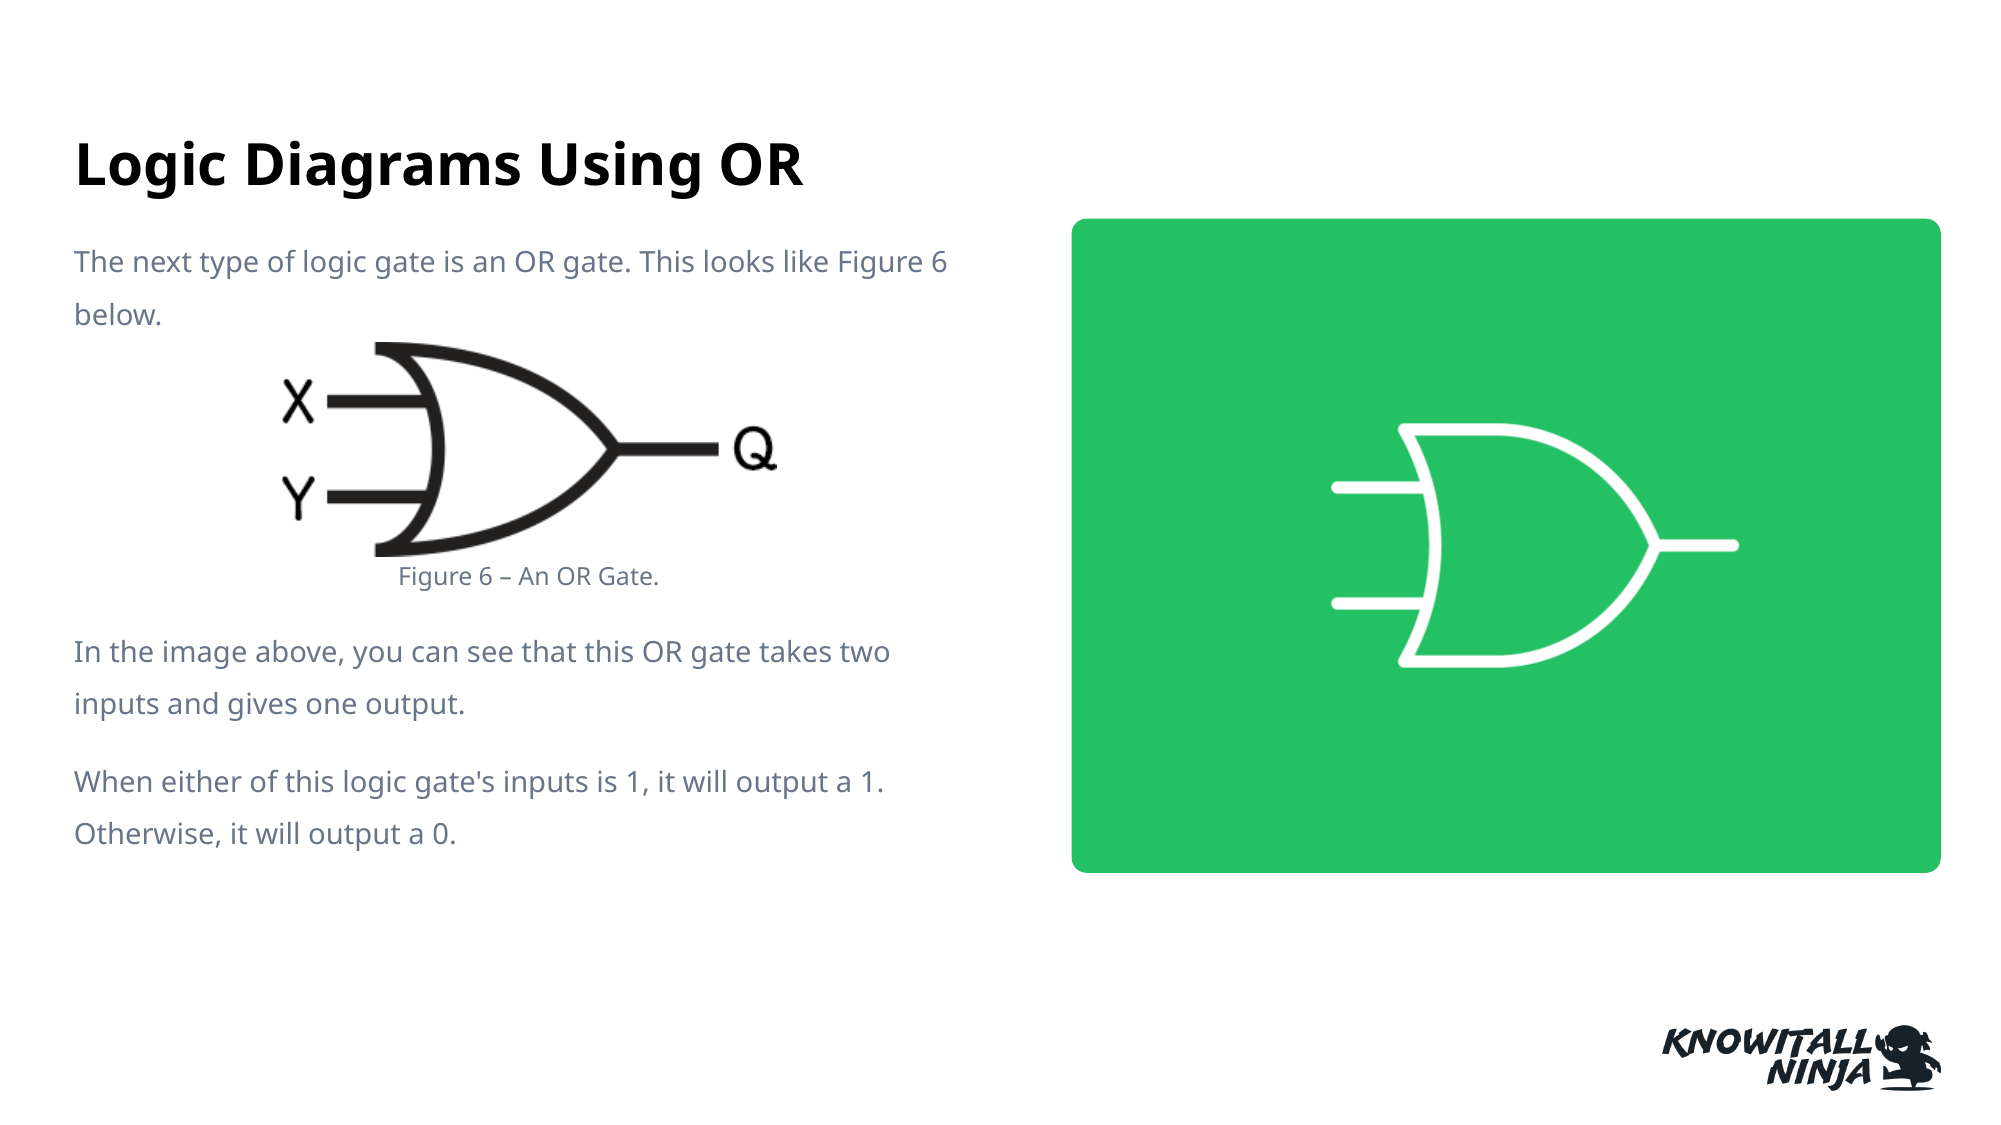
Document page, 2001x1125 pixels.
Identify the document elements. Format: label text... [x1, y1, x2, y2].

picture [1662, 1025, 1941, 1091]
picture [1071, 218, 1942, 874]
title Logic Diagrams Using OR [59, 117, 1000, 206]
picture [281, 341, 777, 558]
list The next type of logic gate is an OR gate. This looks like Figure 6 below. Figure 6 – An OR Gate. In the image above, you can see that this OR gate takes two inputs and gives one output. When either of this logic gate's inputs is 1, it will output a 1. Otherwise, it will output a 0. [59, 218, 1000, 1091]
